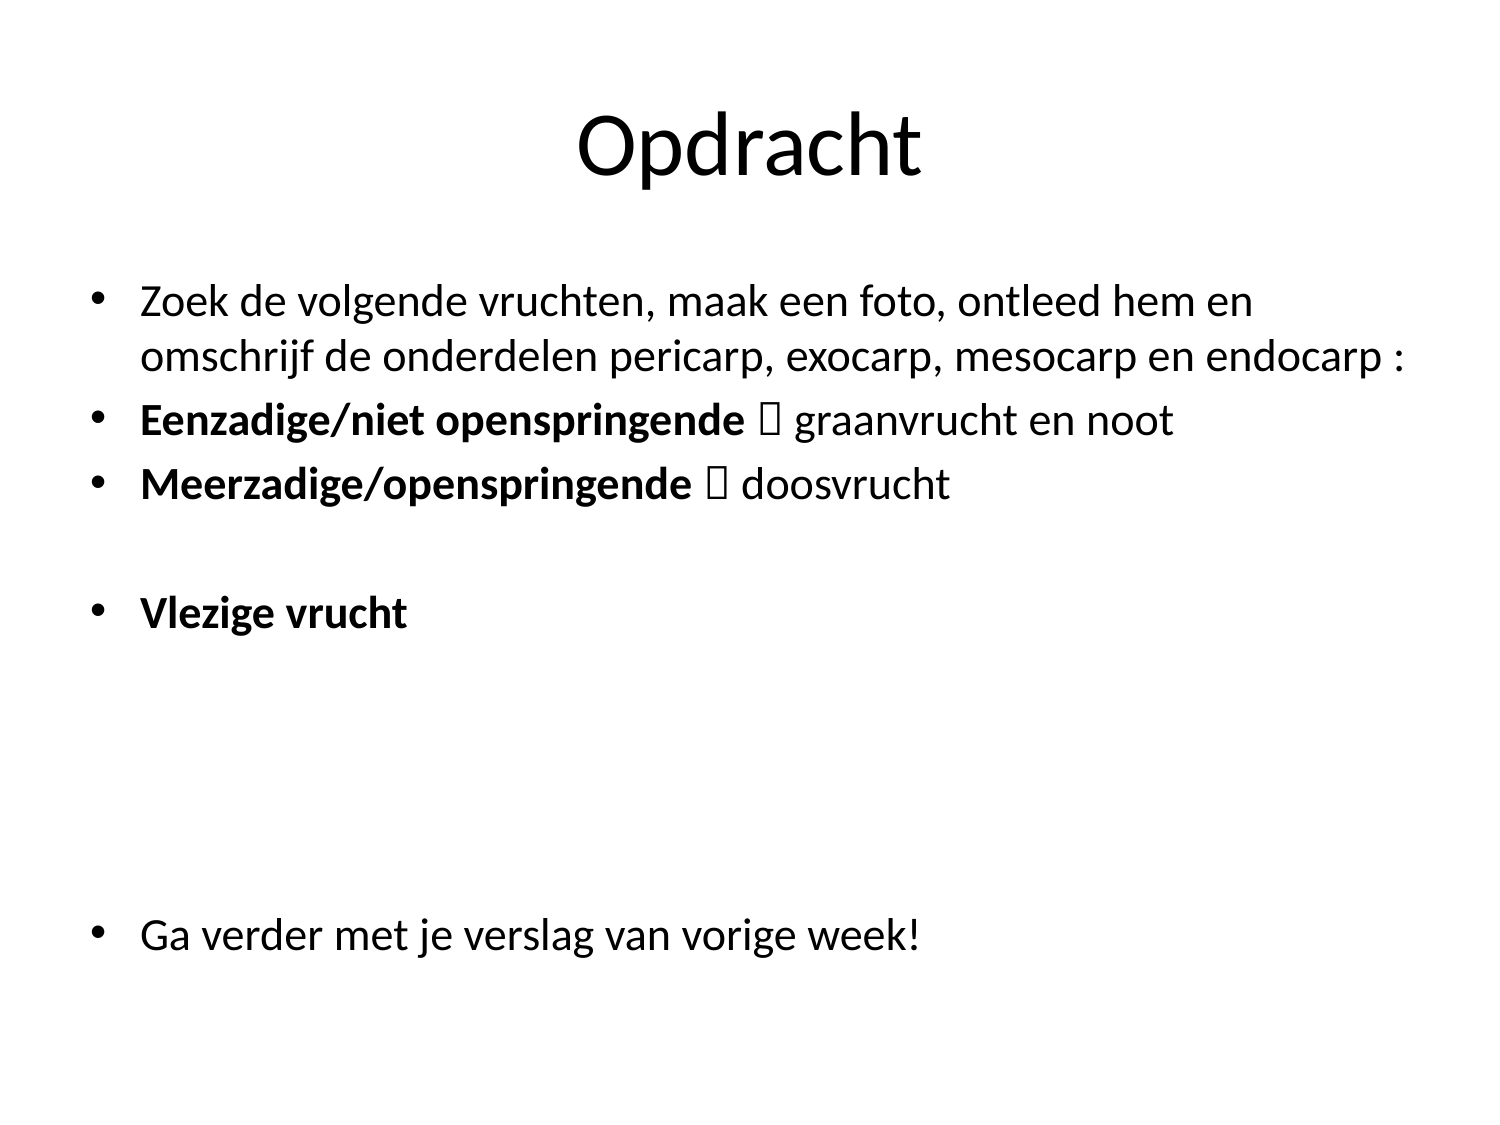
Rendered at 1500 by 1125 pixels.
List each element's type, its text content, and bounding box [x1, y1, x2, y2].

title Opdracht [75, 45, 1425, 233]
list Zoek de volgende vruchten, maak een foto, ontleed hem en omschrijf de onderdelen pericarp, exocarp, mesocarp en endocarp : Eenzadige/niet openspringende  graanvrucht en noot Meerzadige/openspringende  doosvrucht Vlezige vrucht Ga verder met je verslag van vorige week! [75, 262, 1425, 1005]
